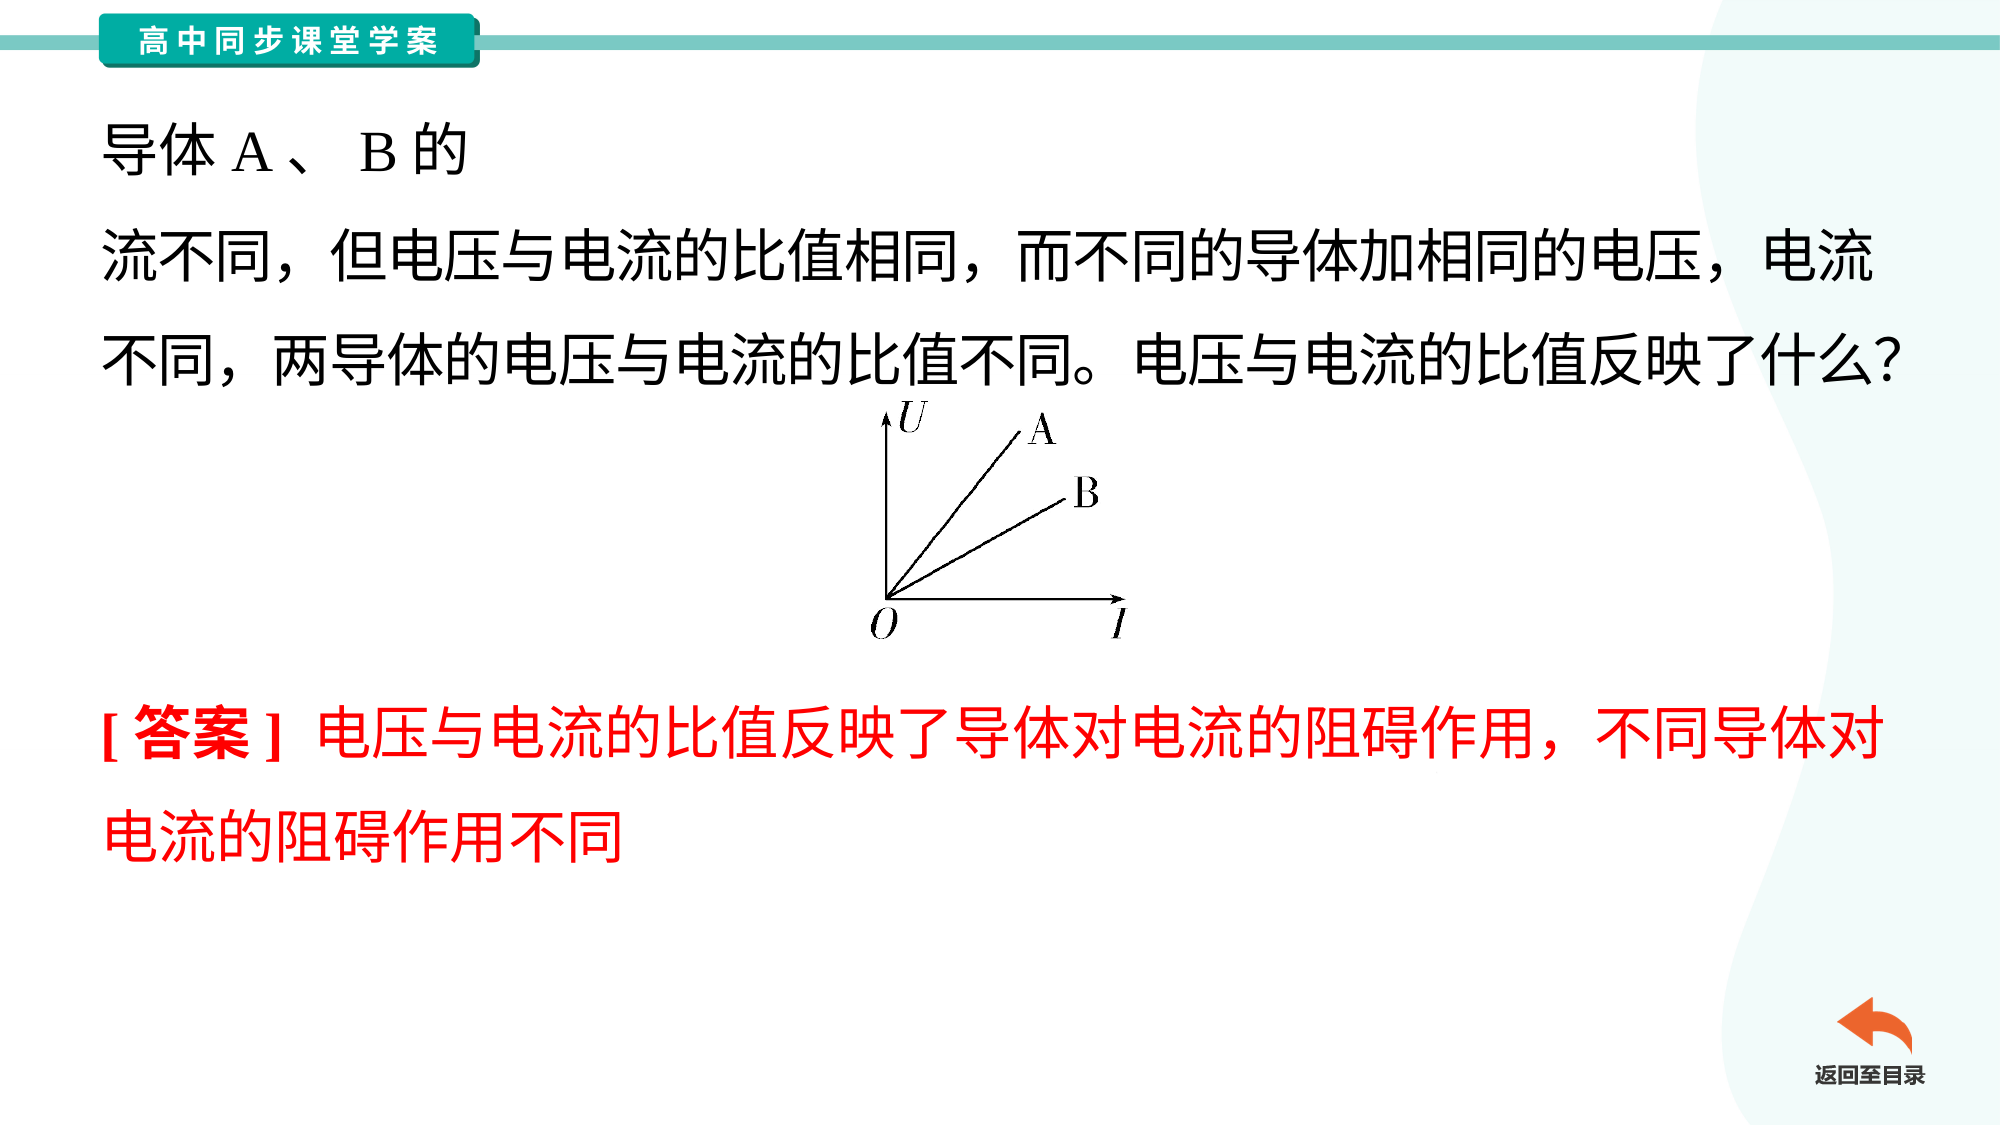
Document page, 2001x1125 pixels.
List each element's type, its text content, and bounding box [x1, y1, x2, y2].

text_box [答案] 电压与电流的比值反映了导体对电流的阻碍作用，不同导体对 电流的阻碍作用不同 [100, 659, 1899, 860]
picture [0, 0, 2000, 1125]
